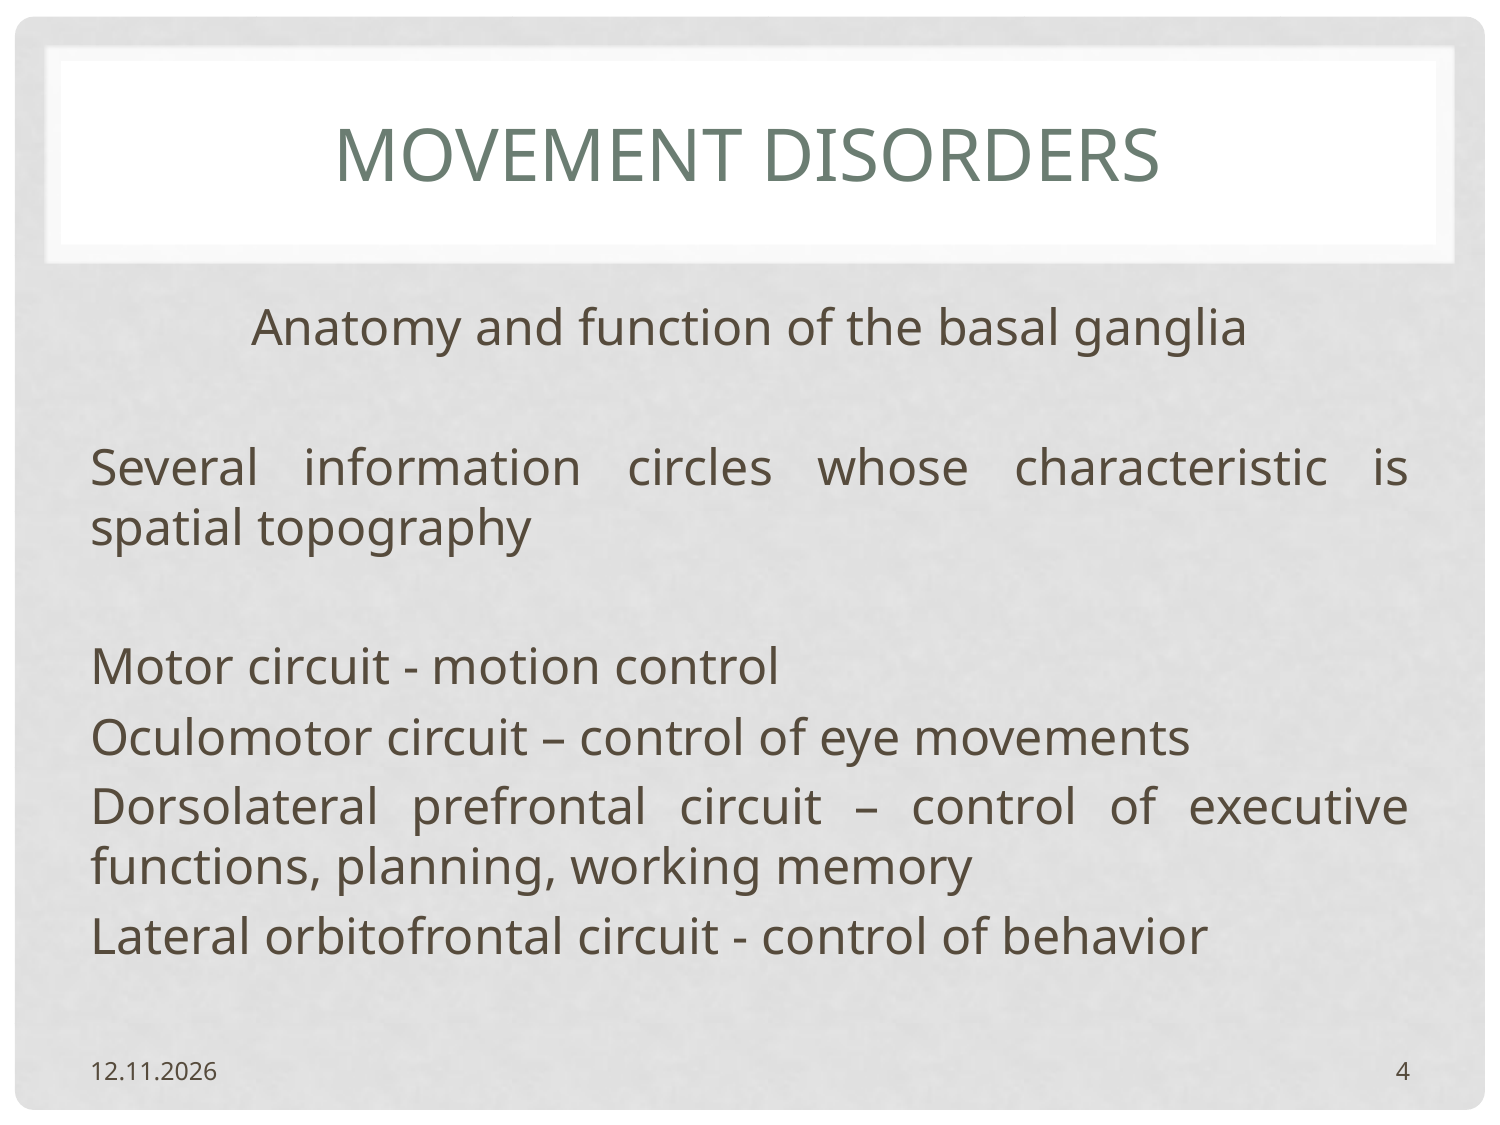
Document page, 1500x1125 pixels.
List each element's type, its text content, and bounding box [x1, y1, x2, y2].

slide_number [75, 1042, 425, 1103]
title Movement disorders [69, 66, 1425, 238]
slide_number 4 [1074, 1042, 1425, 1103]
list Anatomy and function of the basal ganglia Several information circles whose characteristic is spatial topography Motor circuit - motion control Oculomotor circuit – control of eye movements Dorsolateral prefrontal circuit – control of executive functions, planning, working memory Lateral orbitofrontal circuit - control of behavior [75, 287, 1425, 1005]
